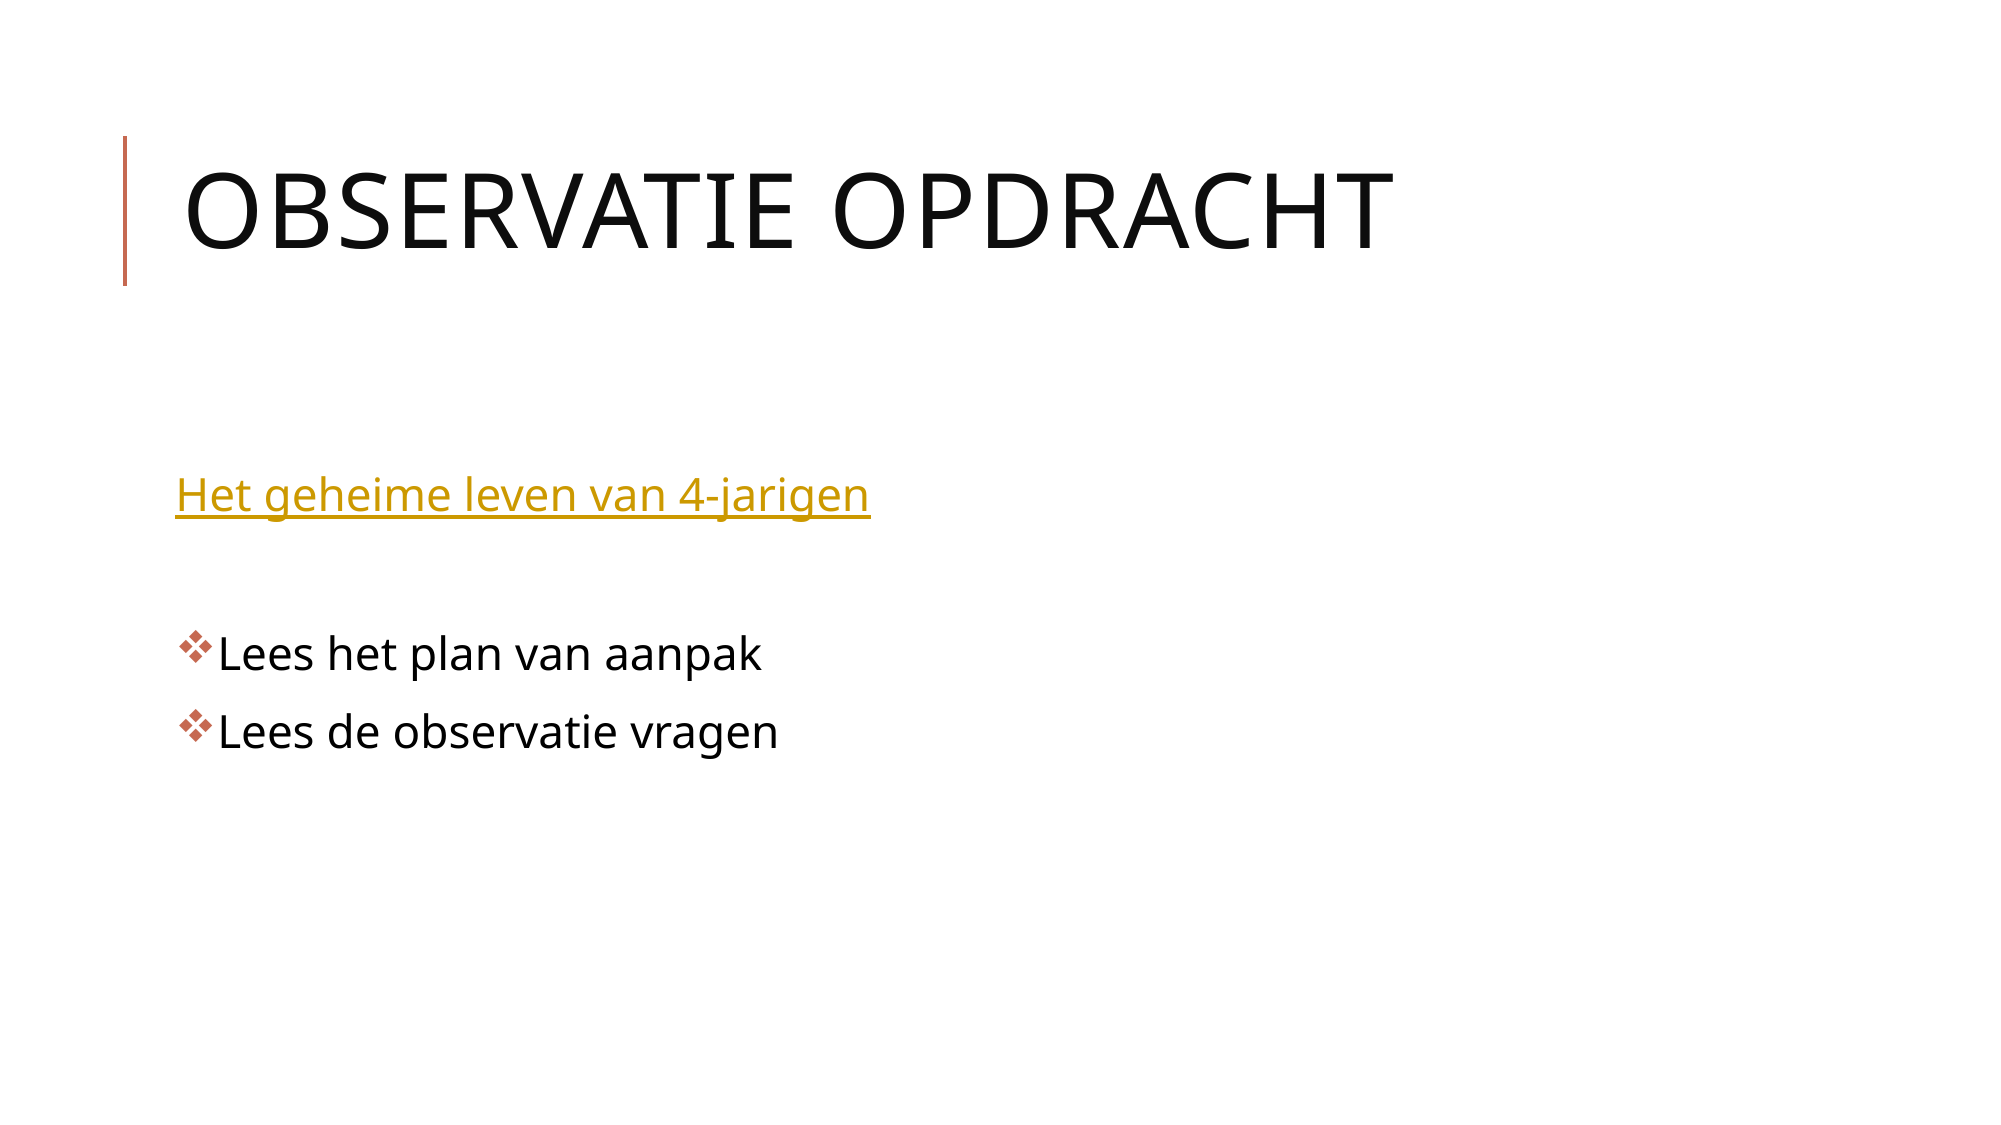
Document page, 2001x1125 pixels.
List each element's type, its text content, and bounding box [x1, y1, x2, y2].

list Het geheime leven van 4-jarigen Lees het plan van aanpak Lees de observatie vragen [168, 375, 1763, 1035]
title Observatie opdracht [168, 96, 1763, 342]
